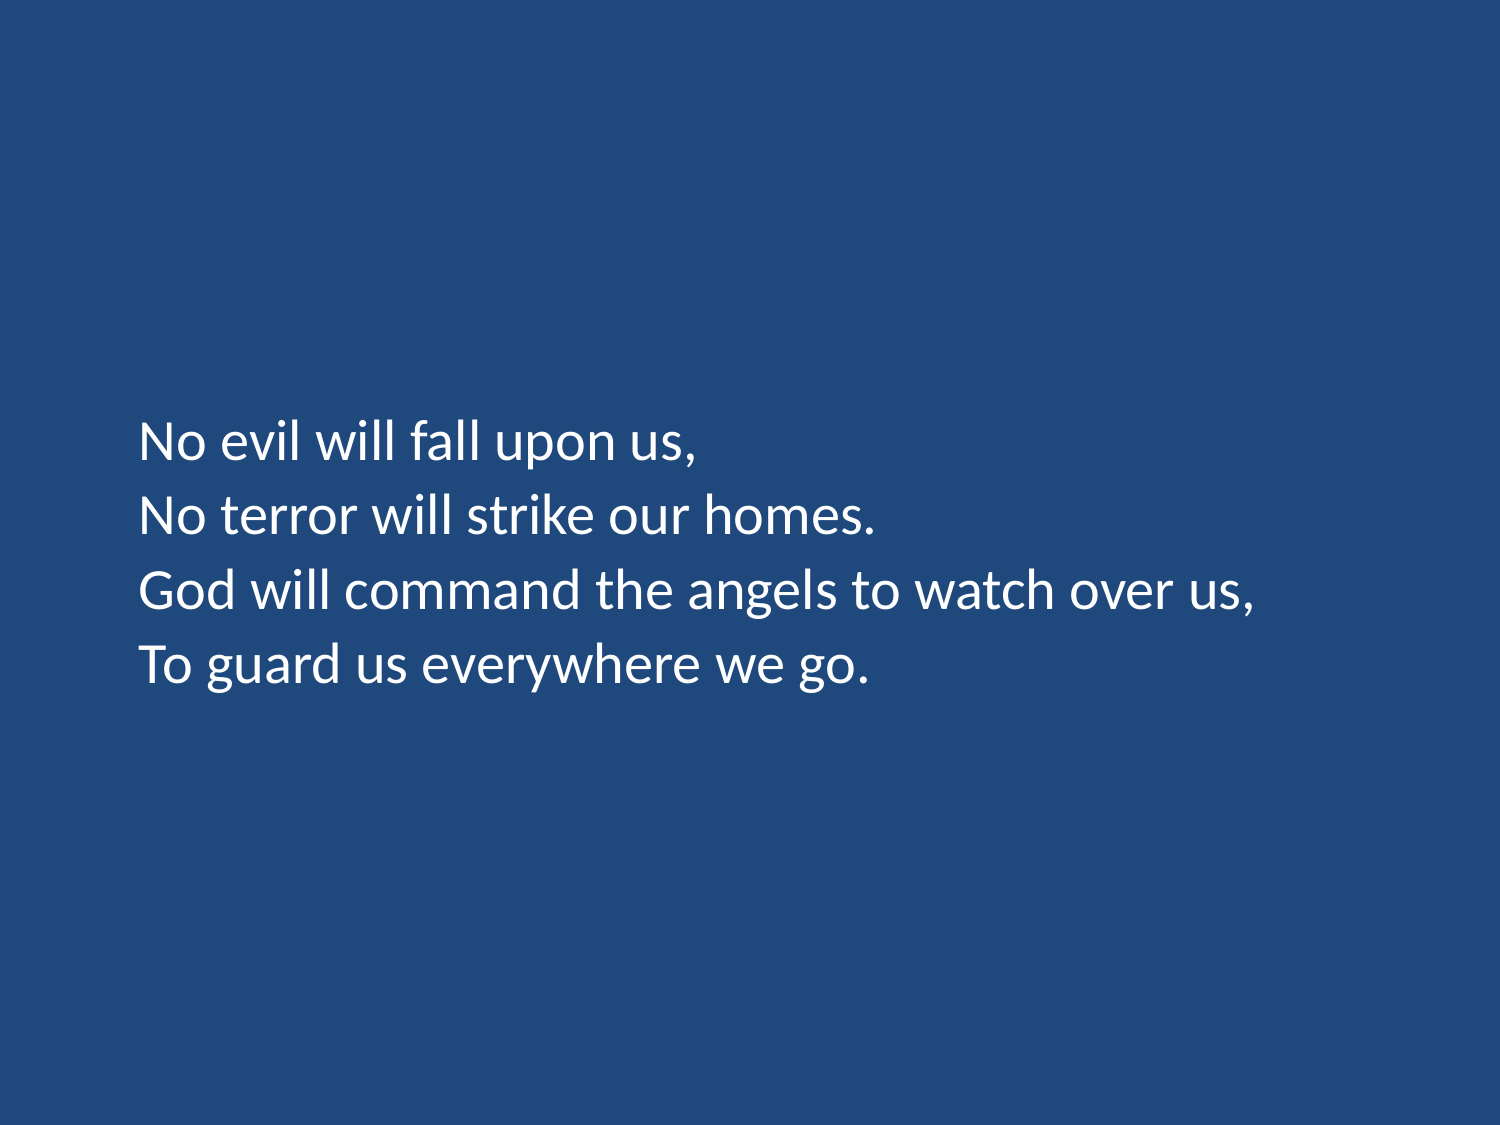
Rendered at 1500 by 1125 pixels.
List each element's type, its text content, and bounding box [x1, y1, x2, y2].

list No evil will fall upon us, No terror will strike our homes. God will command the angels to watch over us, To guard us everywhere we go. [123, 402, 1450, 723]
